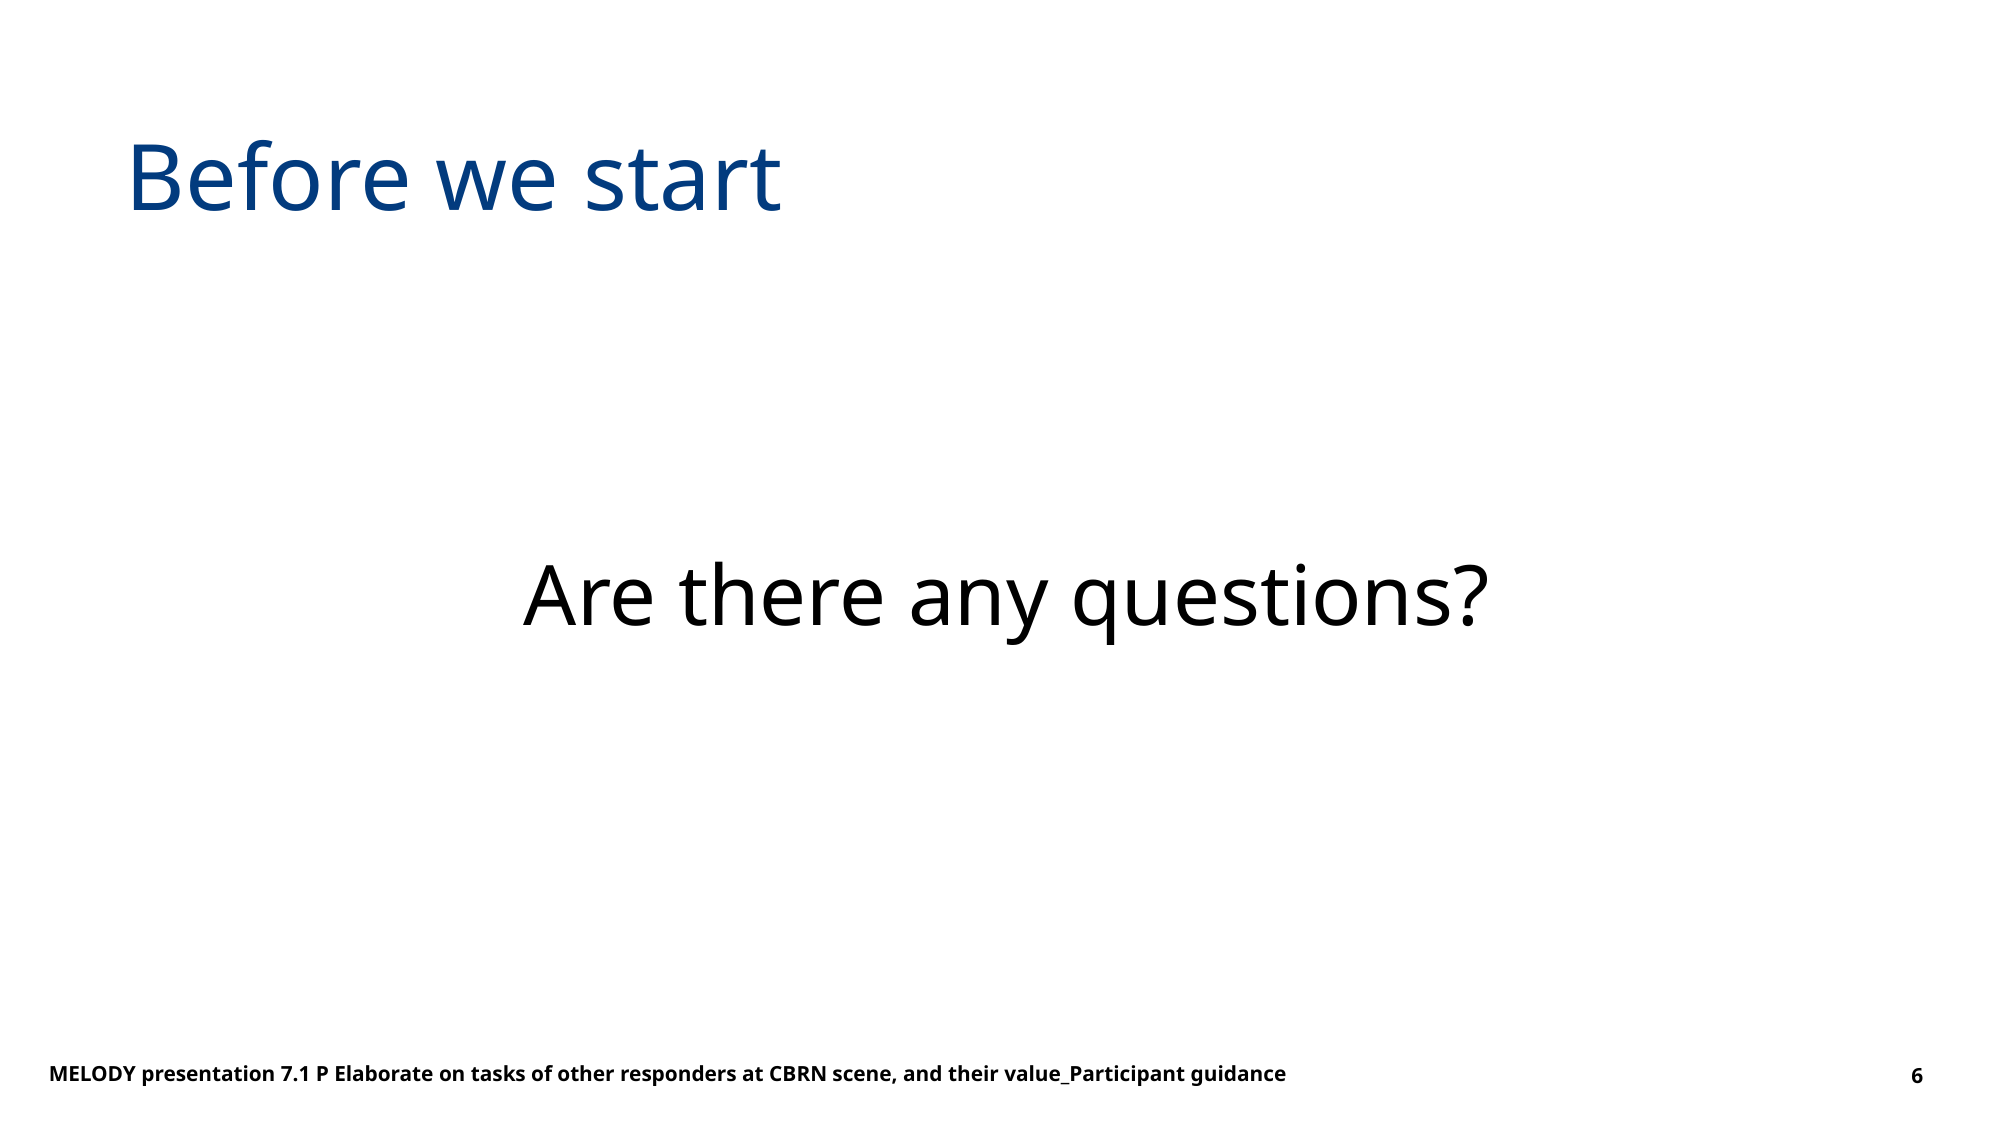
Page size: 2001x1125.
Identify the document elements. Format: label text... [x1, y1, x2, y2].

footer MELODY presentation 7.1 P Elaborate on tasks of other responders at CBRN scene, and their value_Participant guidance [49, 1062, 1817, 1088]
title Before we start [125, 131, 1875, 292]
slide_number 6 [1473, 1062, 1924, 1101]
list Are there any questions? [125, 292, 1875, 999]
